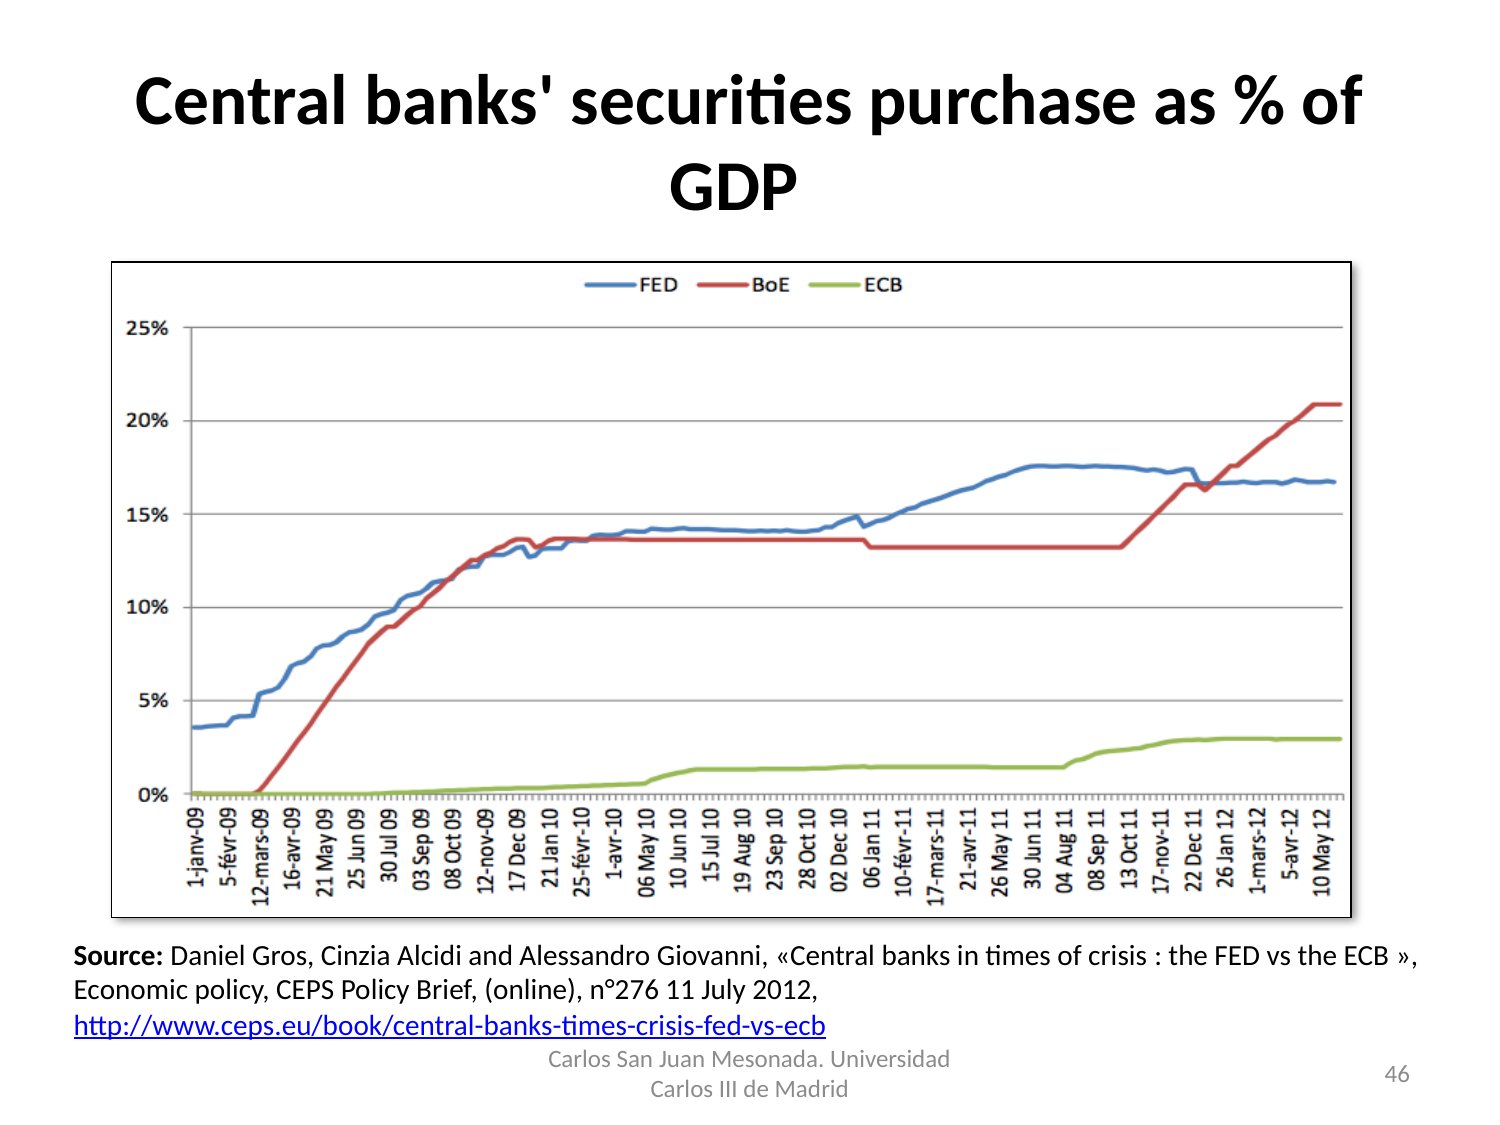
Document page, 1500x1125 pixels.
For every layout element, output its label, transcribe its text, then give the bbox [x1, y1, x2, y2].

title Central banks' securities purchase as % of GDP [74, 44, 1426, 233]
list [111, 262, 1351, 918]
footer Carlos San Juan Mesonada. Universidad Carlos III de Madrid [512, 1042, 988, 1103]
text_box Source: Daniel Gros, Cinzia Alcidi and Alessandro Giovanni, «Central banks in times of crisis : the FED vs the ECB », Economic policy, CEPS Policy Brief, (online), n°276 11 July 2012, http://www.ceps.eu/book/central-banks-times-crisis-fed-vs-ecb [58, 928, 1500, 1084]
slide_number 46 [1074, 1042, 1425, 1103]
